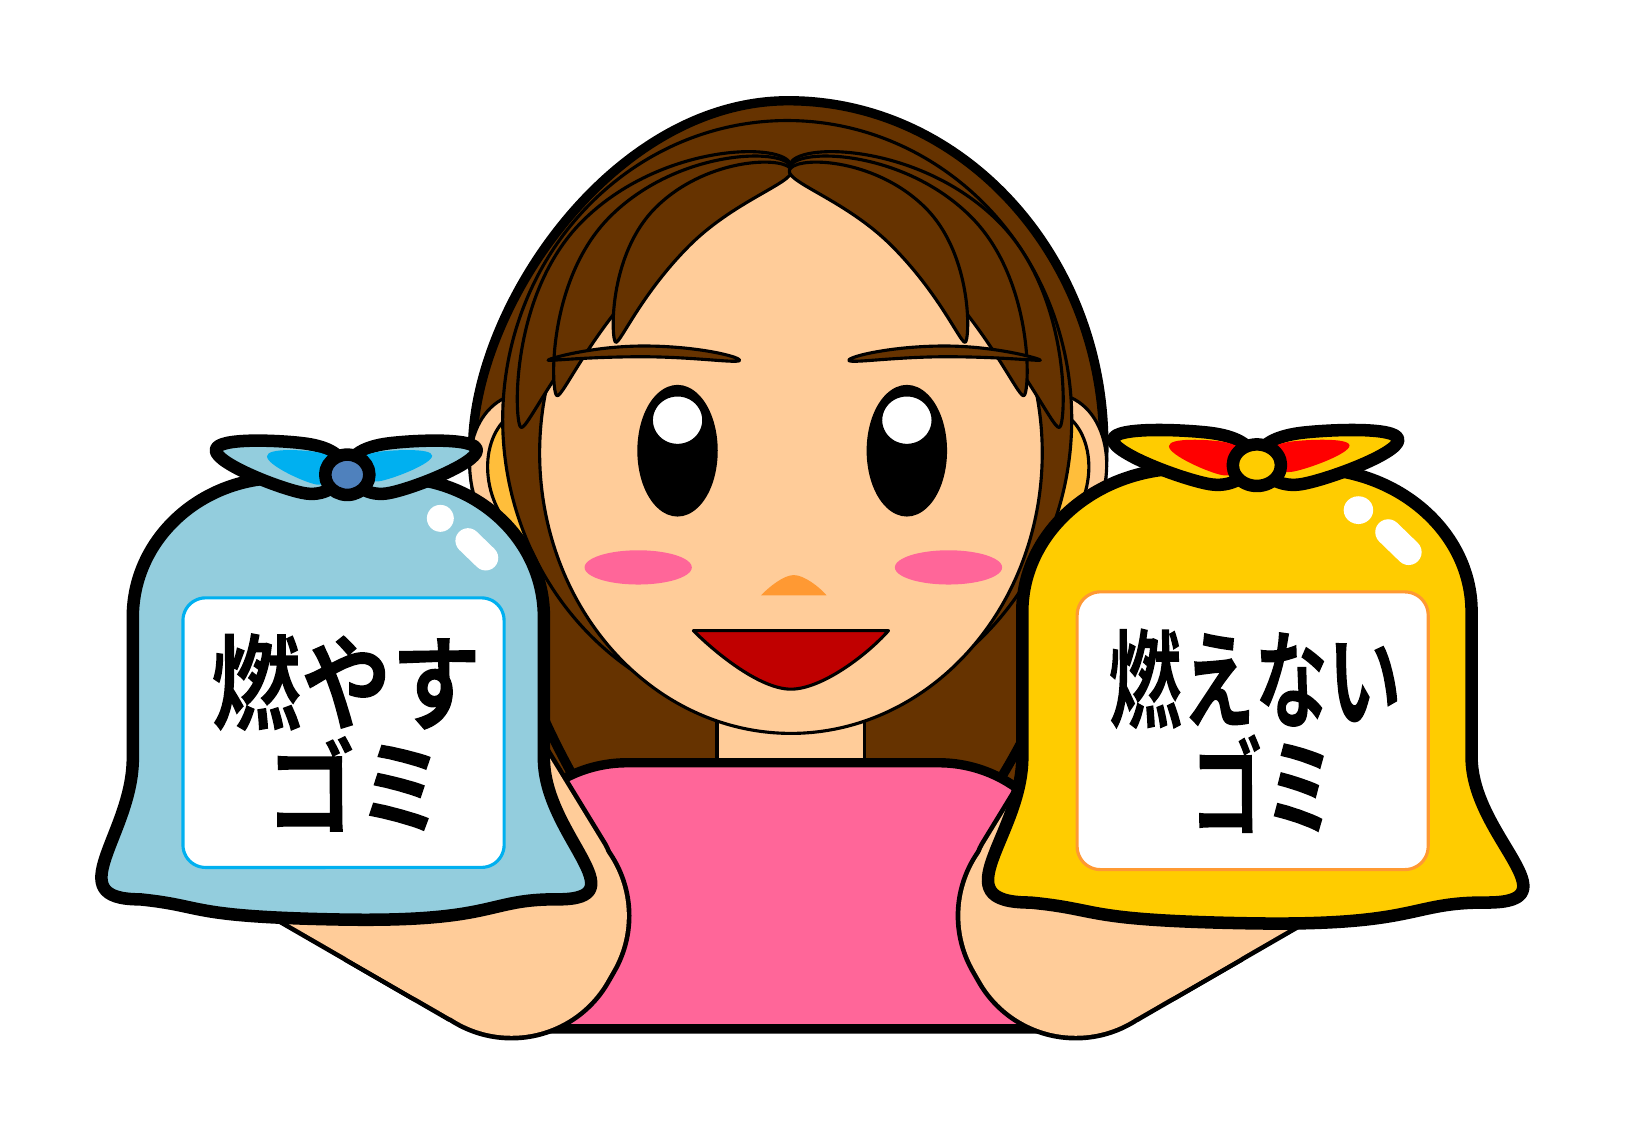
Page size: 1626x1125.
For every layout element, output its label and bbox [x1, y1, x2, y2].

text_box [101, 71, 1524, 1030]
